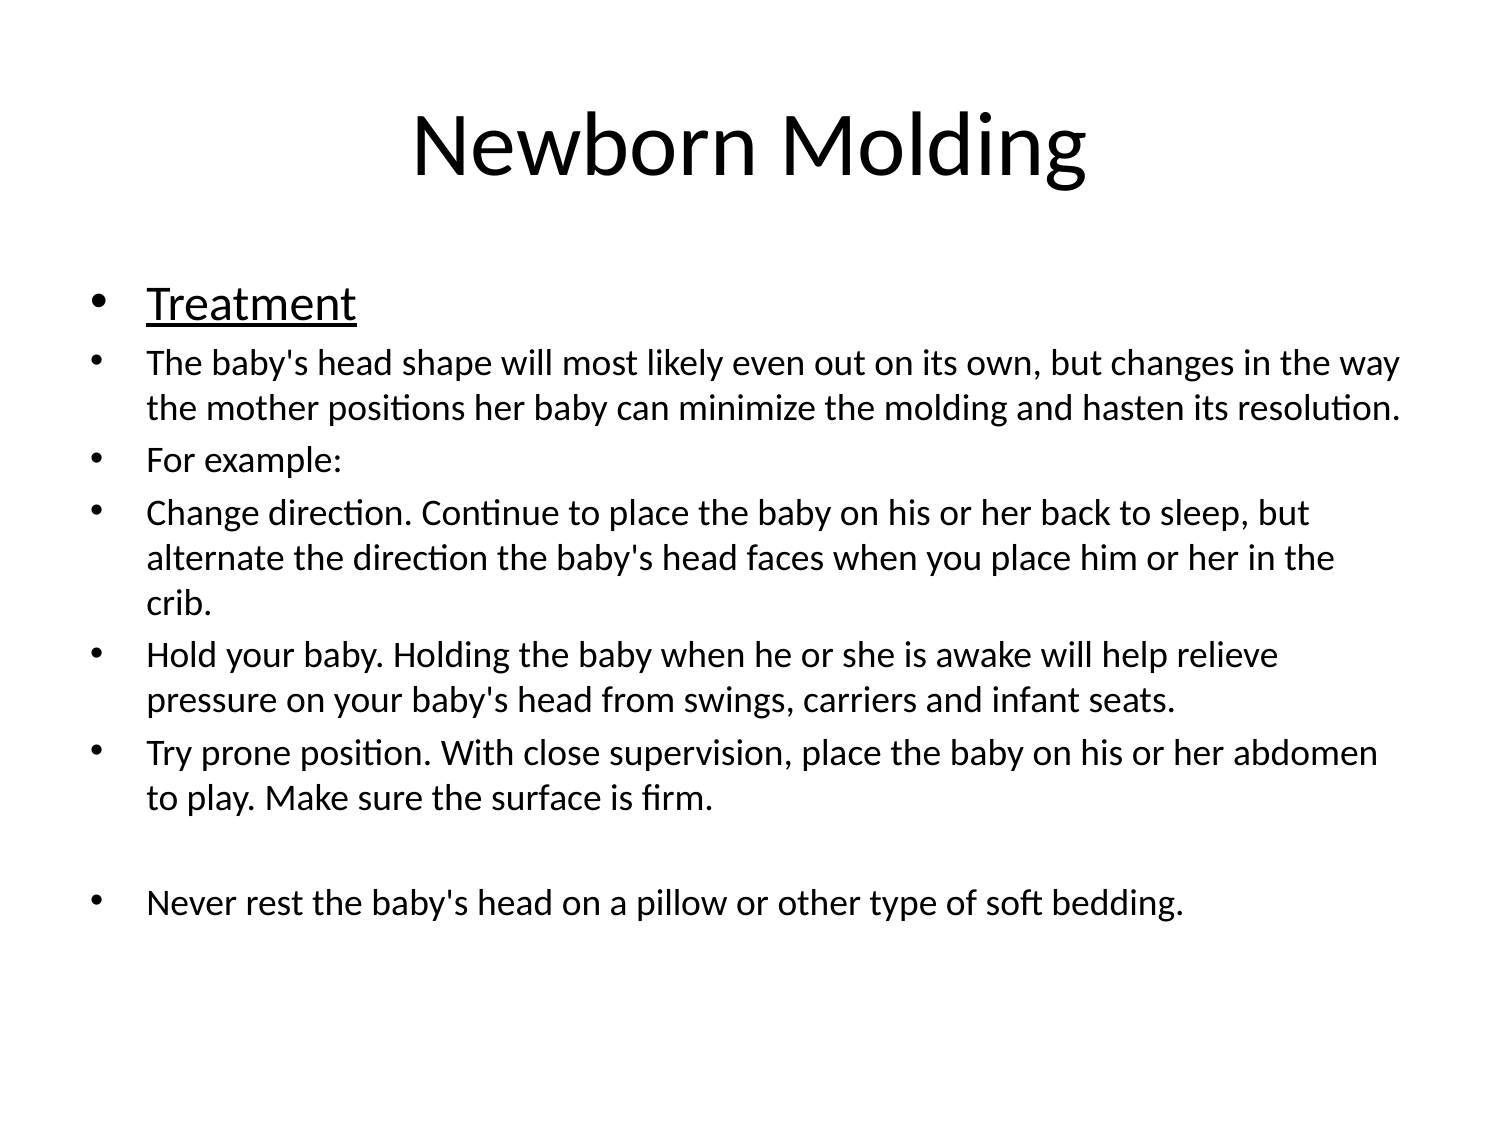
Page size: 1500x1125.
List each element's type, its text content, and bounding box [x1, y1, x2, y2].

title Newborn Molding [75, 45, 1425, 233]
list Treatment The baby's head shape will most likely even out on its own, but changes in the way the mother positions her baby can minimize the molding and hasten its resolution. For example: Change direction. Continue to place the baby on his or her back to sleep, but alternate the direction the baby's head faces when you place him or her in the crib. Hold your baby. Holding the baby when he or she is awake will help relieve pressure on your baby's head from swings, carriers and infant seats. Try prone position. With close supervision, place the baby on his or her abdomen to play. Make sure the surface is firm. Never rest the baby's head on a pillow or other type of soft bedding. [75, 262, 1425, 1005]
